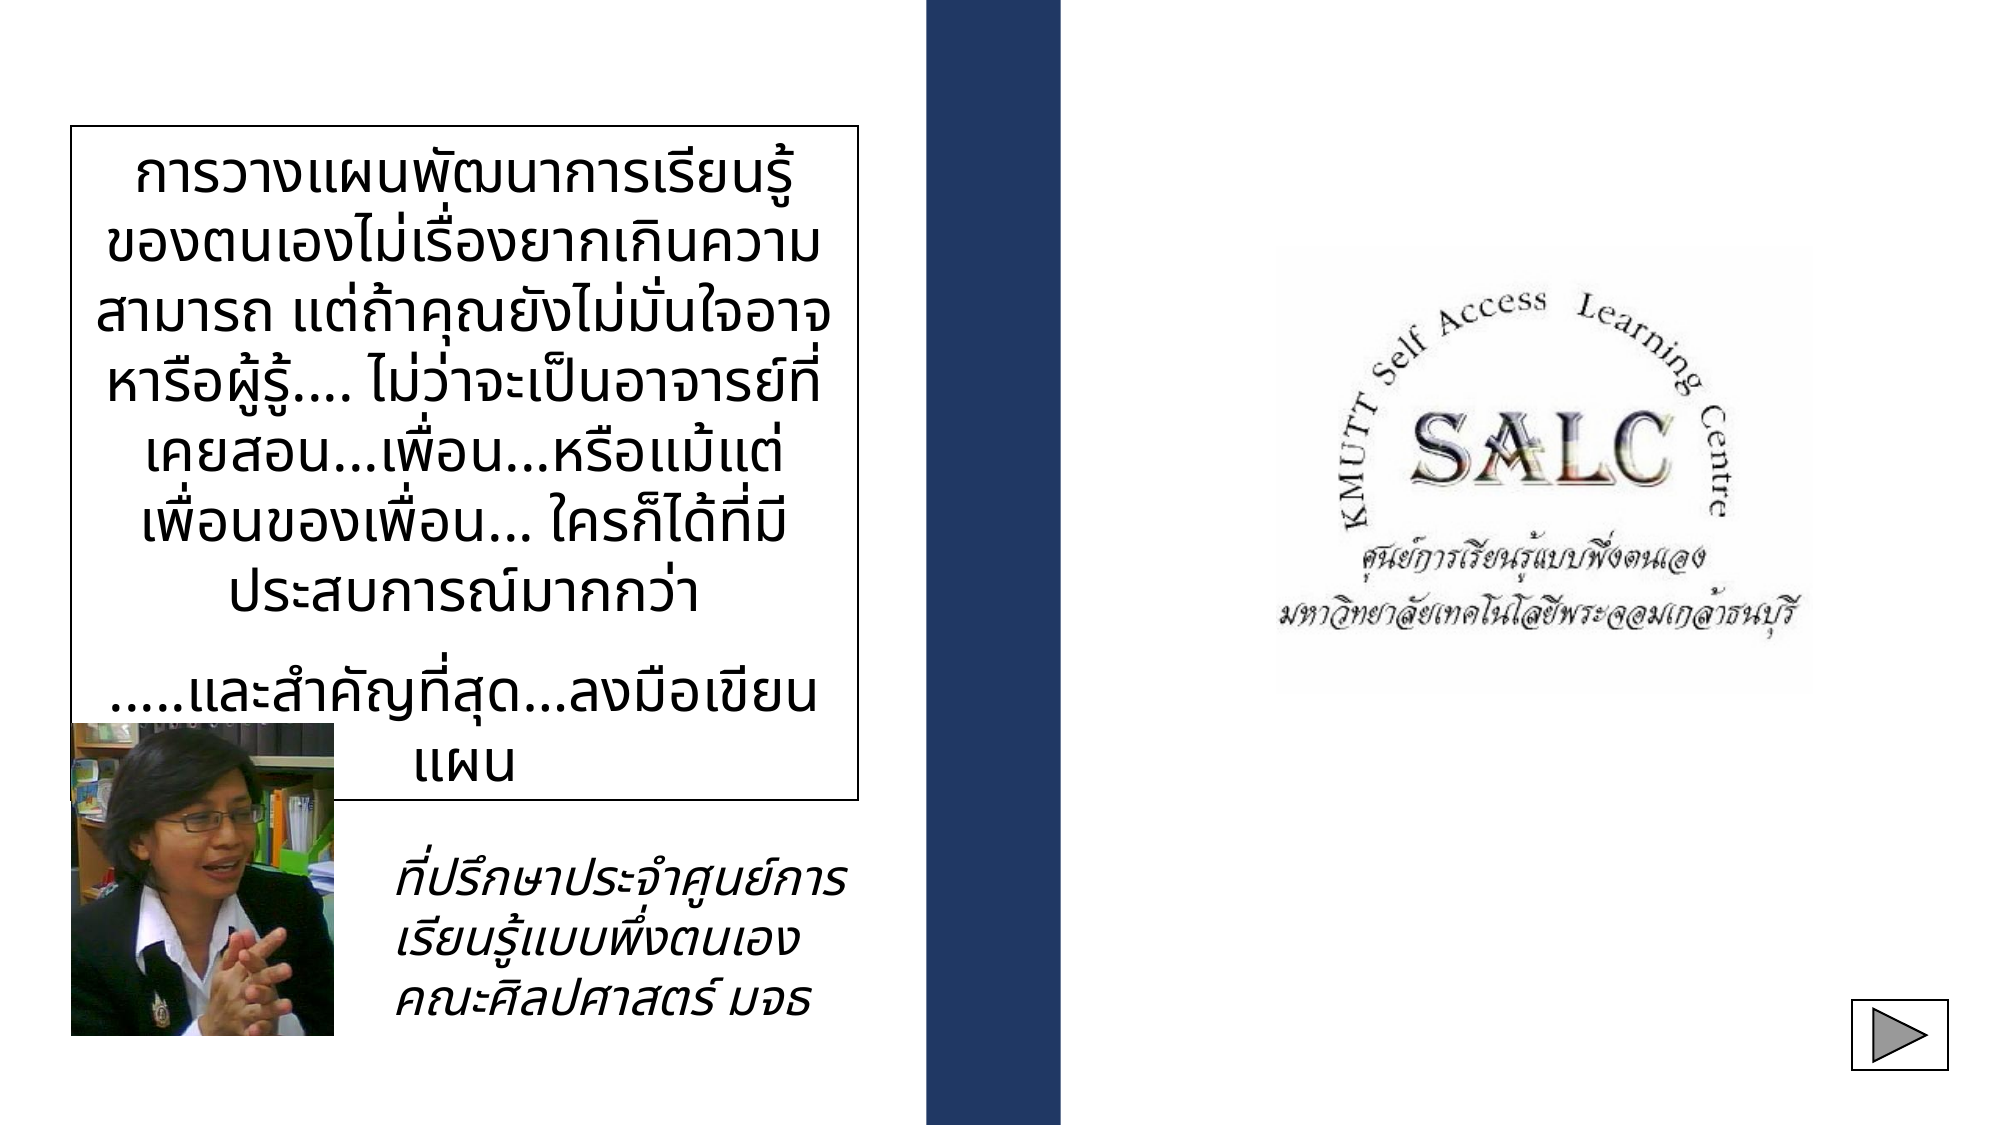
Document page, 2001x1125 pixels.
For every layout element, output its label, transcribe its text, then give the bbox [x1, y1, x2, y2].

text_box ที่ปรึกษาประจำศูนย์การเรียนรู้แบบพึ่งตนเอง คณะศิลปศาสตร์ มจธ [378, 838, 872, 1033]
text_box การวางแผนพัฒนาการเรียนรู้ของตนเองไม่เรื่องยากเกินความสามารถ แต่ถ้าคุณยังไม่มั่นใจอาจหารือผู้รู้.... ไม่ว่าจะเป็นอาจารย์ที่เคยสอน...เพื่อน...หรือแม้แต่เพื่อนของเพื่อน... ใครก็ได้ที่มีประสบการณ์มากกว่า .....และสำคัญที่สุด…ลงมือเขียนแผน [70, 125, 859, 801]
text_box [925, 0, 1062, 1125]
picture [1276, 246, 1813, 694]
picture [71, 723, 334, 1036]
text_box [1851, 999, 1949, 1071]
